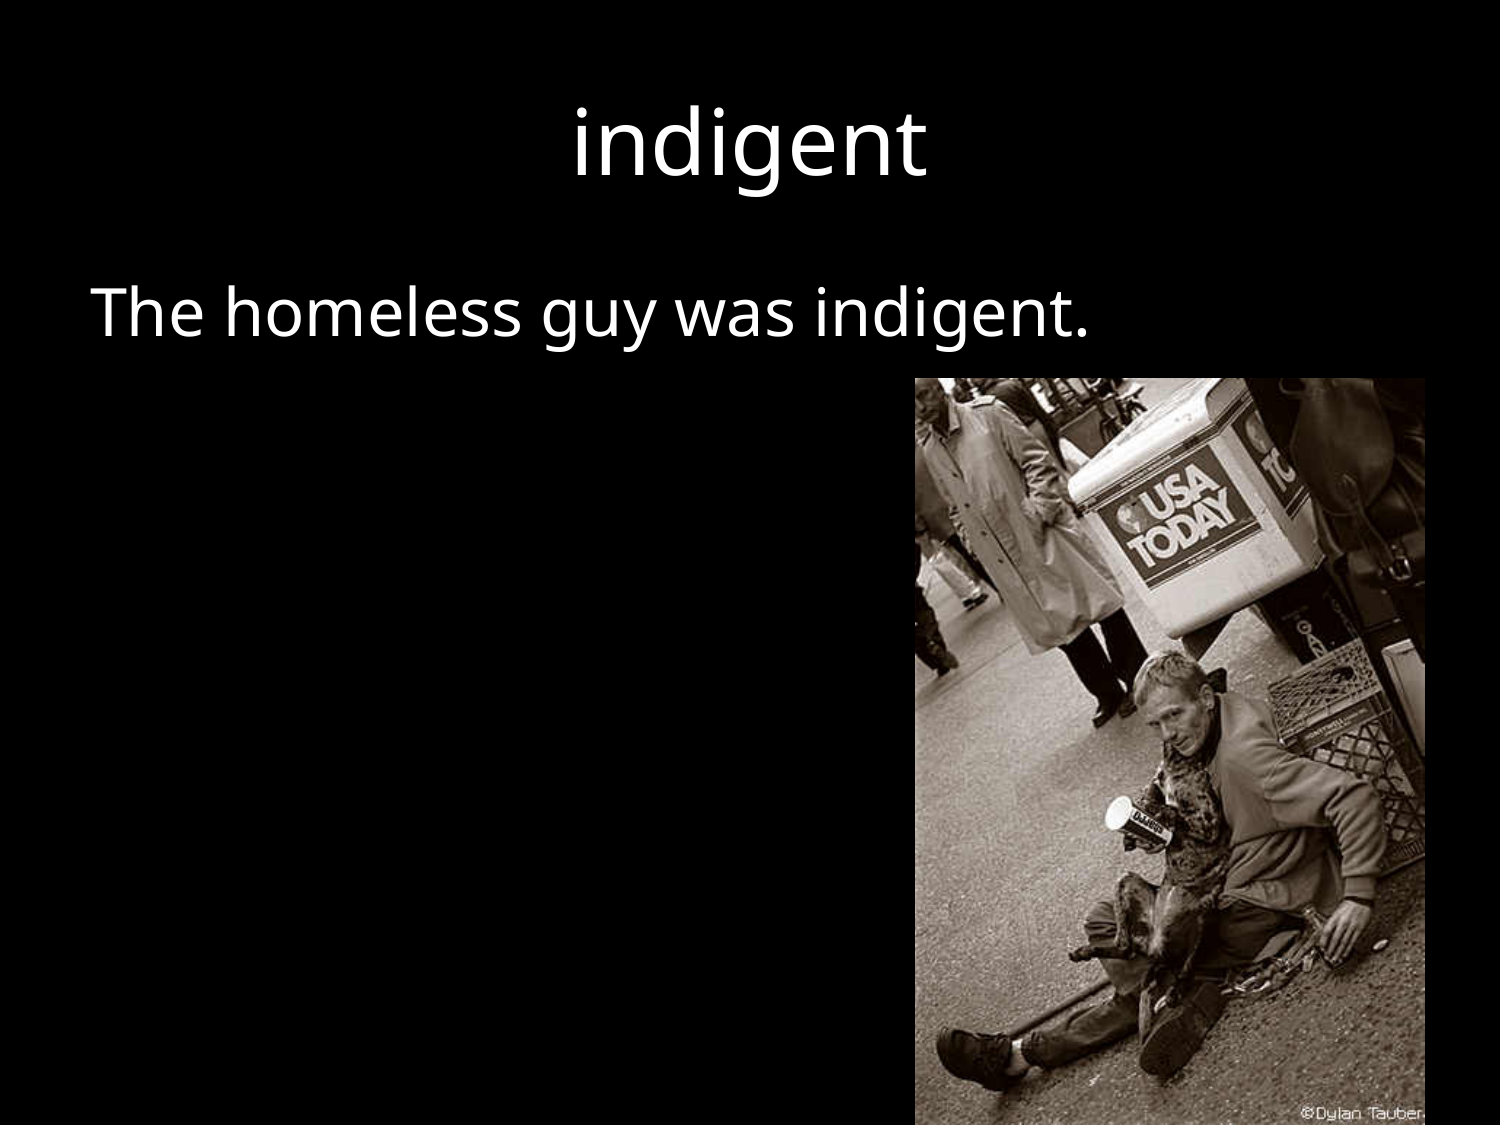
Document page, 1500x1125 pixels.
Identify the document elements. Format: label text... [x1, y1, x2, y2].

list The homeless guy was indigent. [75, 262, 1425, 1005]
title indigent [75, 45, 1425, 233]
picture [915, 378, 1426, 1125]
